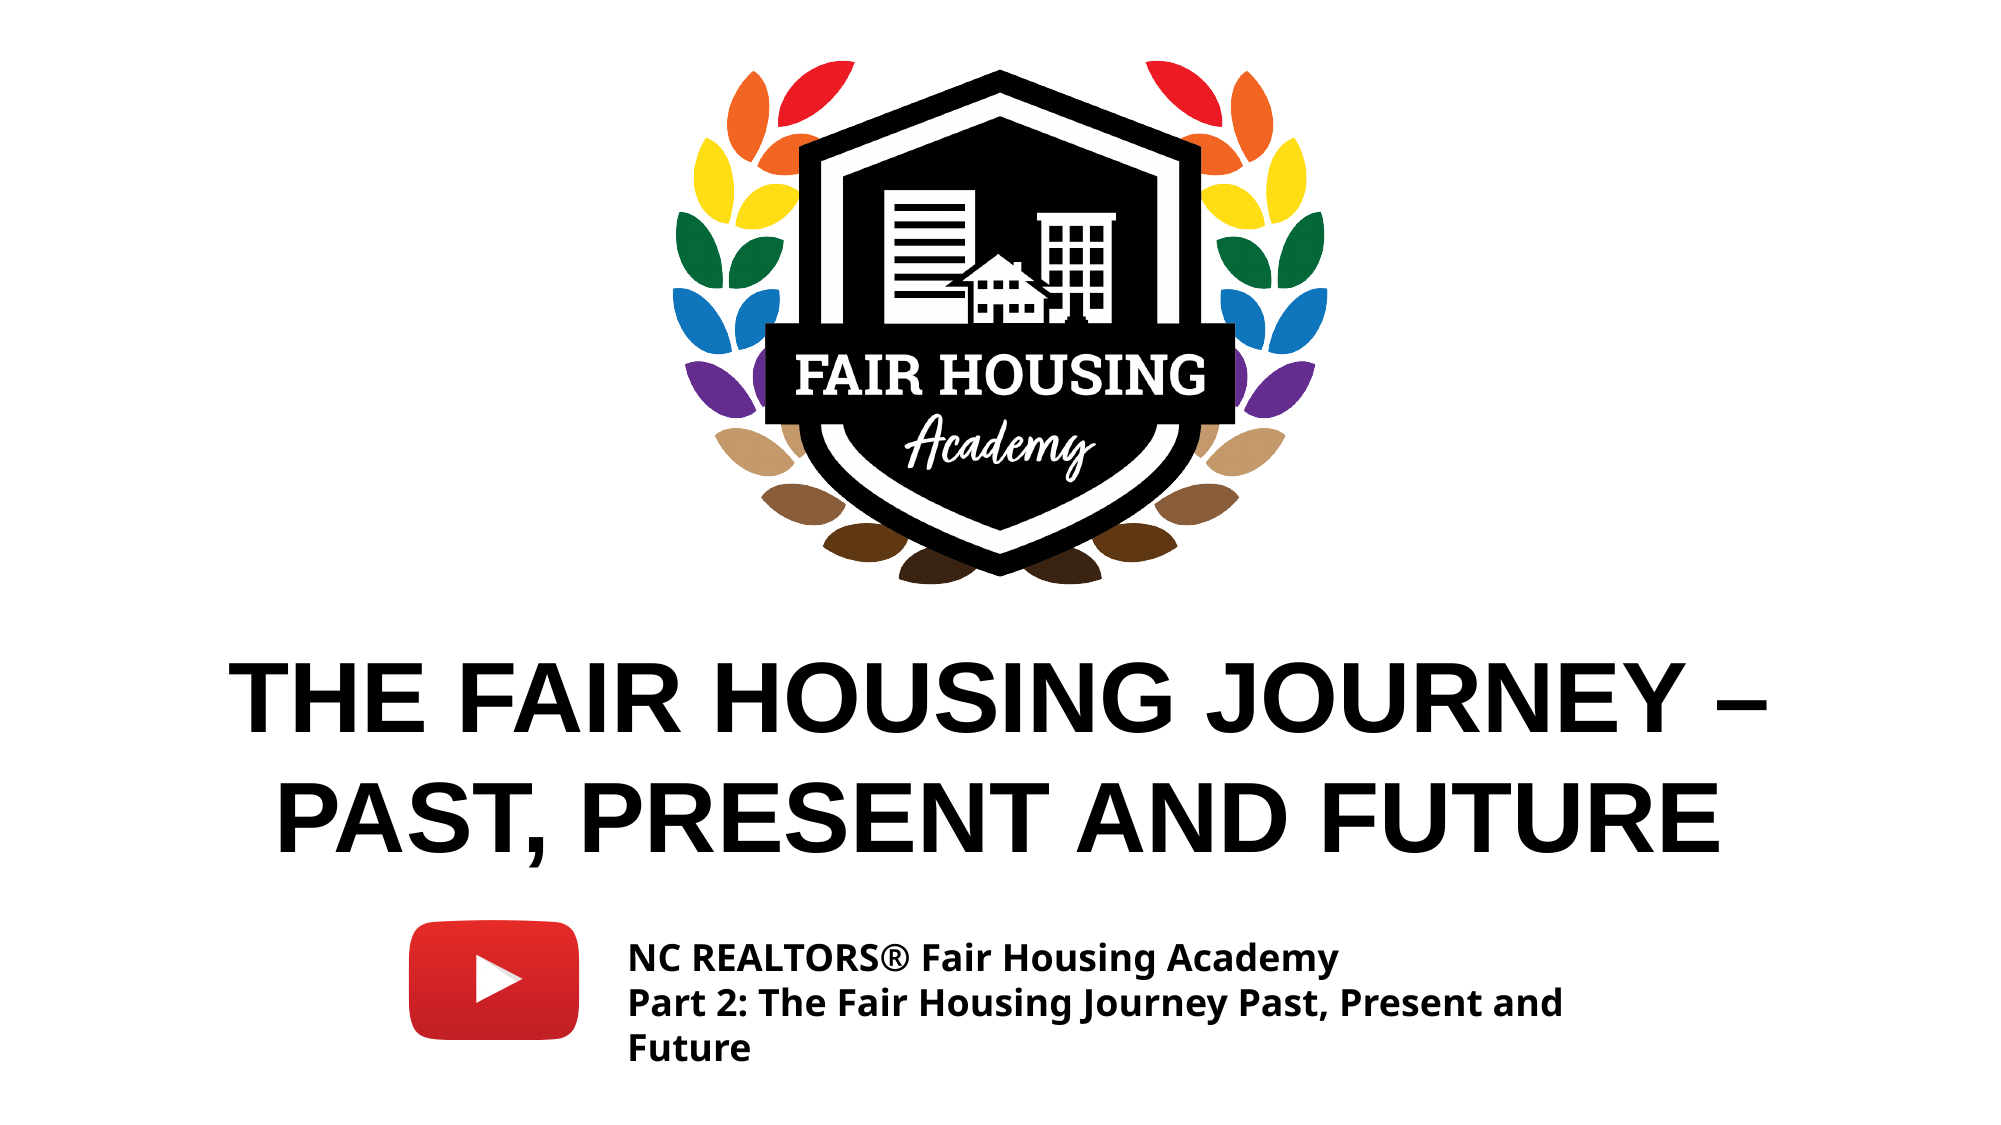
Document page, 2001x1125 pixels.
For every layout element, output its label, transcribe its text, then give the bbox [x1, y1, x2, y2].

text_box NC REALTORS® Fair Housing Academy Part 2: The Fair Housing Journey Past, Present and Future [612, 926, 1691, 1077]
picture [408, 920, 580, 1040]
title THE FAIR HOUSING JOURNEY – PAST, PRESENT AND FUTURE [90, 632, 1910, 885]
picture [656, 44, 1344, 601]
